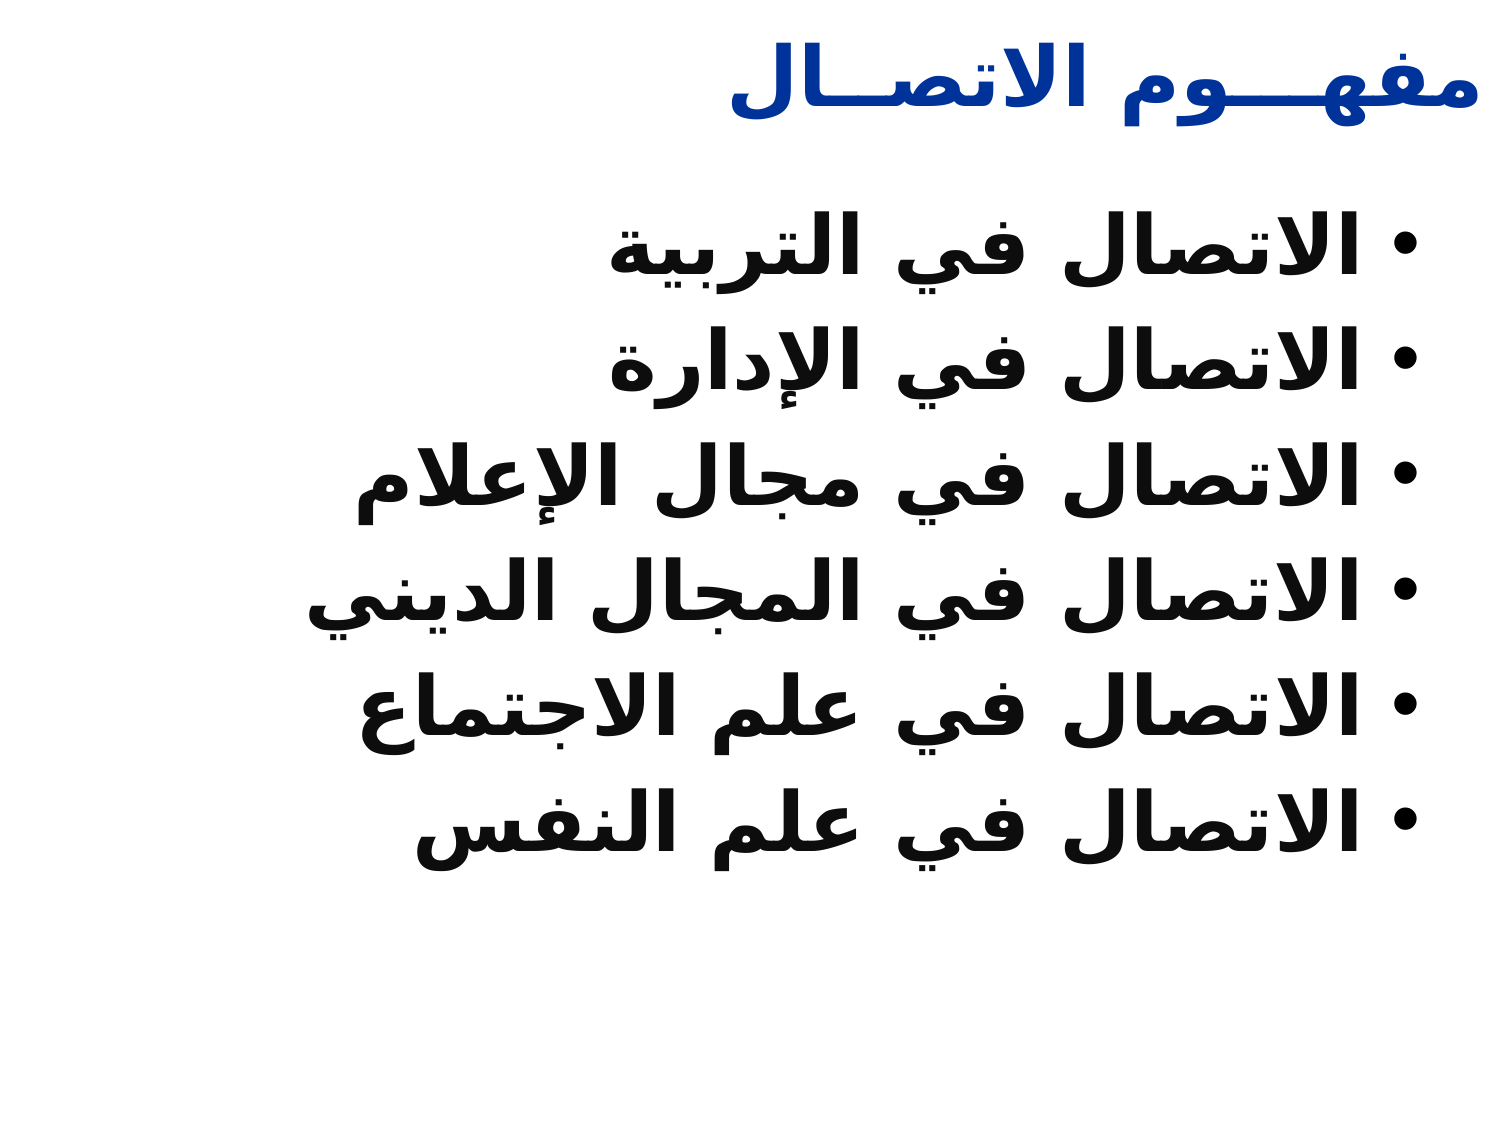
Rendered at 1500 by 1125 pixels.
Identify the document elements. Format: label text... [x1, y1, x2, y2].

text_box مفهـــوم الاتصــال [0, 71, 1500, 185]
list الاتصال في التربية الاتصال في الإدارة الاتصال في مجال الإعلام الاتصال في المجال الديني الاتصال في علم الاجتماع الاتصال في علم النفس [285, 185, 1436, 885]
